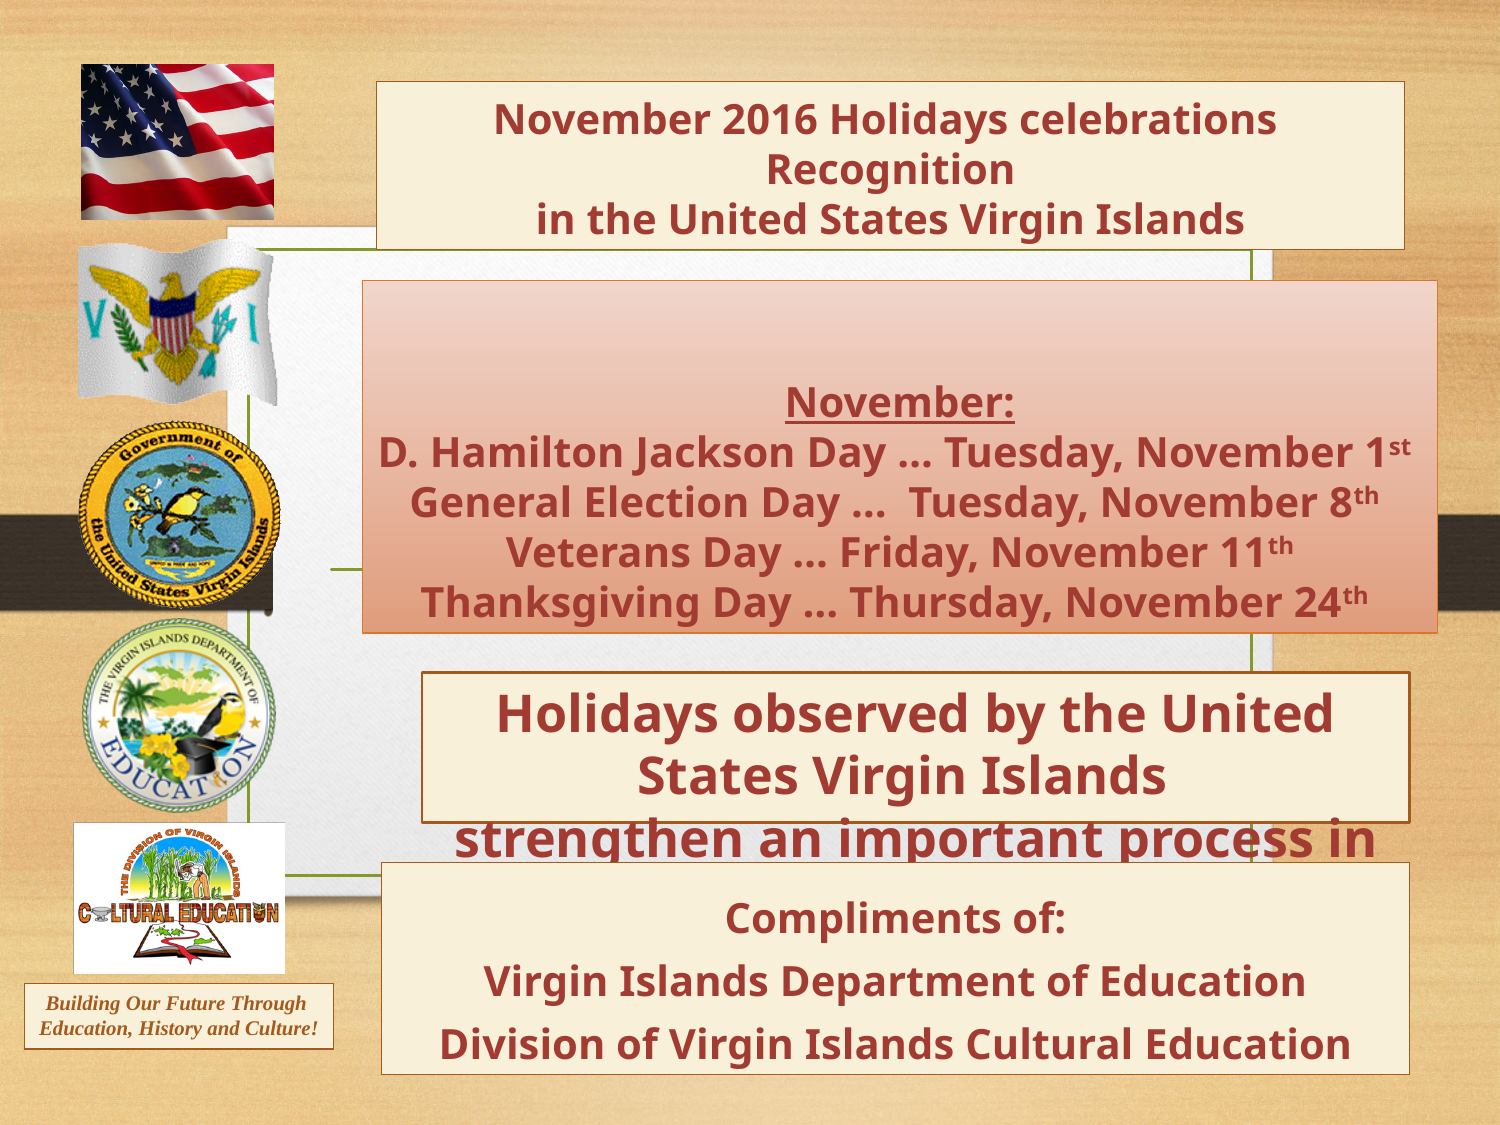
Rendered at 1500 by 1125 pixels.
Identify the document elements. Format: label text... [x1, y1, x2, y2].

text_box Compliments of: Virgin Islands Department of Education Division of Virgin Islands Cultural Education [381, 862, 1410, 1075]
text_box Building Our Future Through Education, History and Culture! [24, 983, 334, 1050]
text_box November 2016 Holidays celebrations Recognition in the United States Virgin Islands [376, 81, 1405, 250]
subtitle Holidays observed by the United States Virgin Islands strengthen an important process in the development of the territory. [421, 671, 1411, 824]
text_box November: D. Hamilton Jackson Day … Tuesday, November 1st General Election Day … Tuesday, November 8th Veterans Day … Friday, November 11th Thanksgiving Day … Thursday, November 24th [362, 280, 1438, 634]
picture [0, 0, 1500, 1125]
